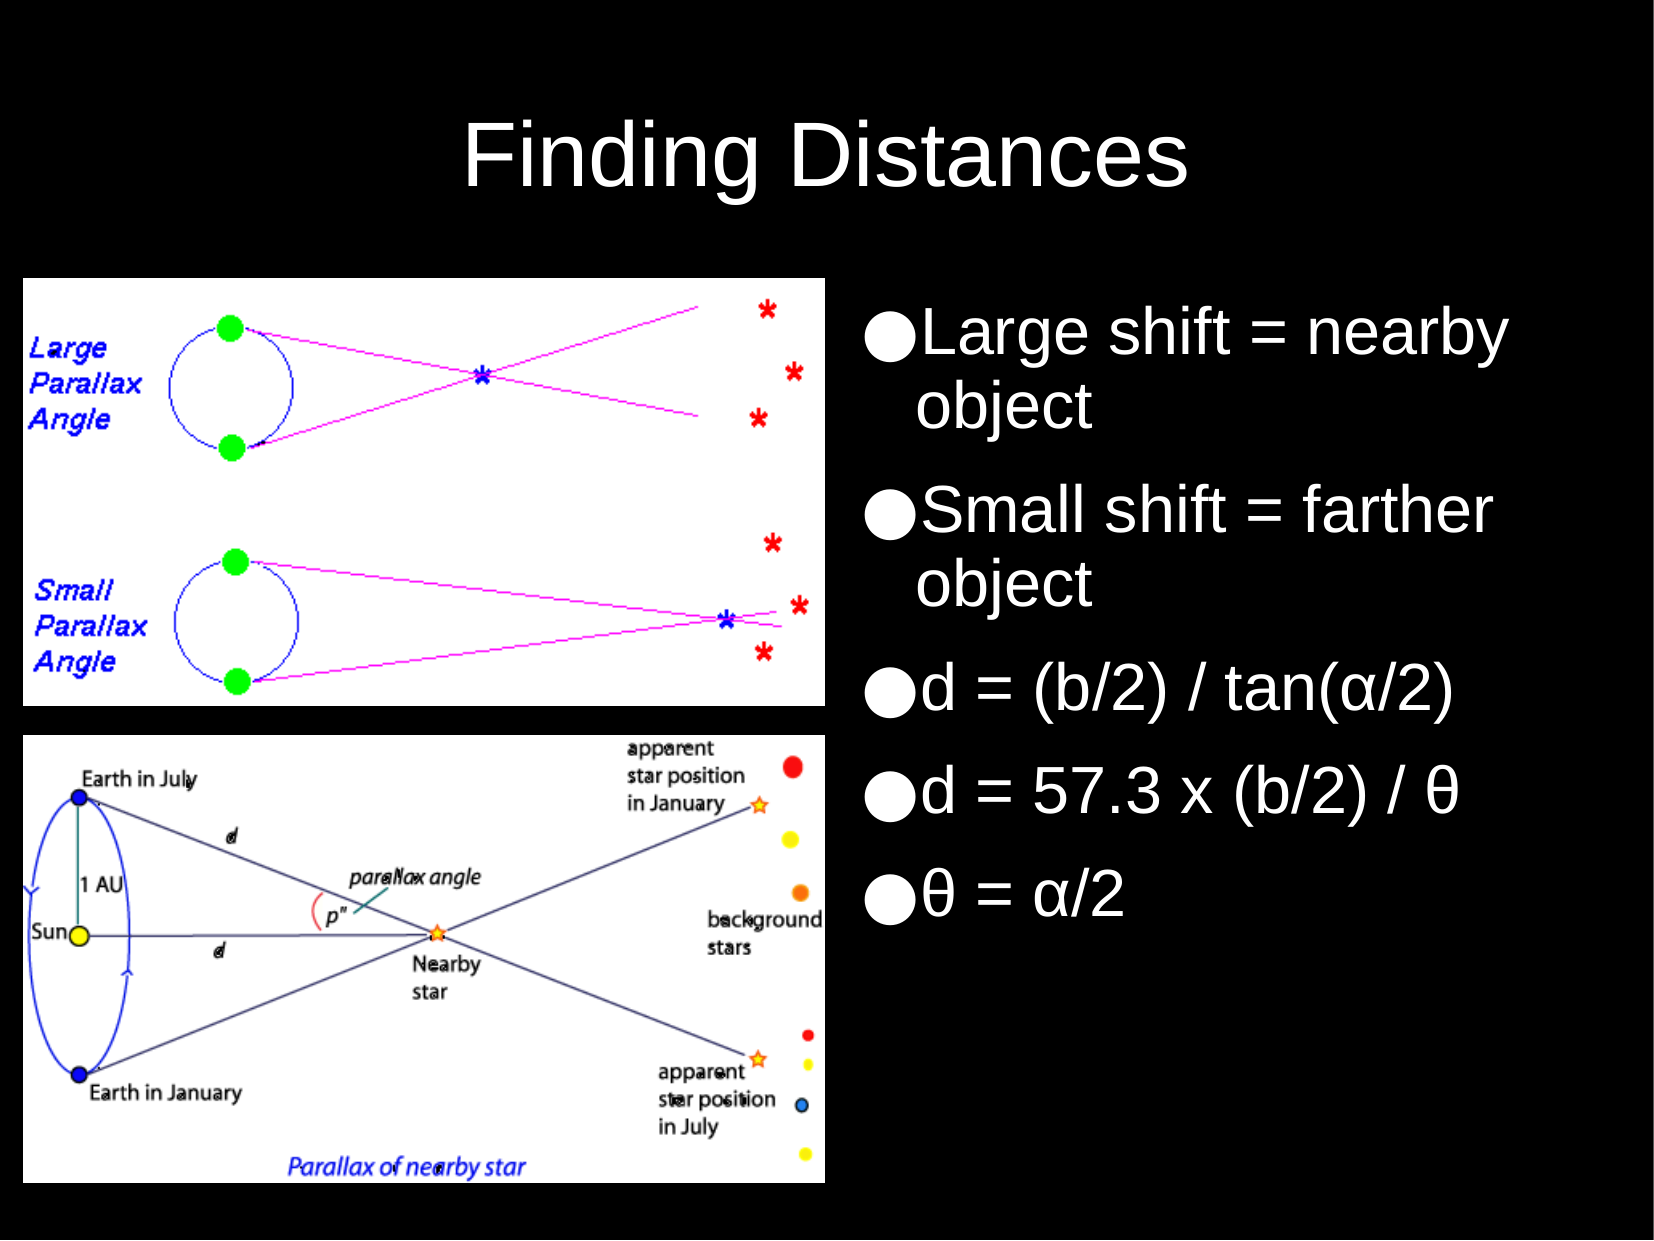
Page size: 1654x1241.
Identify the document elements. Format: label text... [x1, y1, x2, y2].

list Large shift = nearby object Small shift = farther object d = (b/2) / tan(α/2) d = 57.3 x (b/2) / θ θ = α/2 [845, 290, 1572, 1094]
title Finding Distances [82, 49, 1571, 257]
picture [23, 735, 826, 1184]
picture [23, 278, 826, 707]
